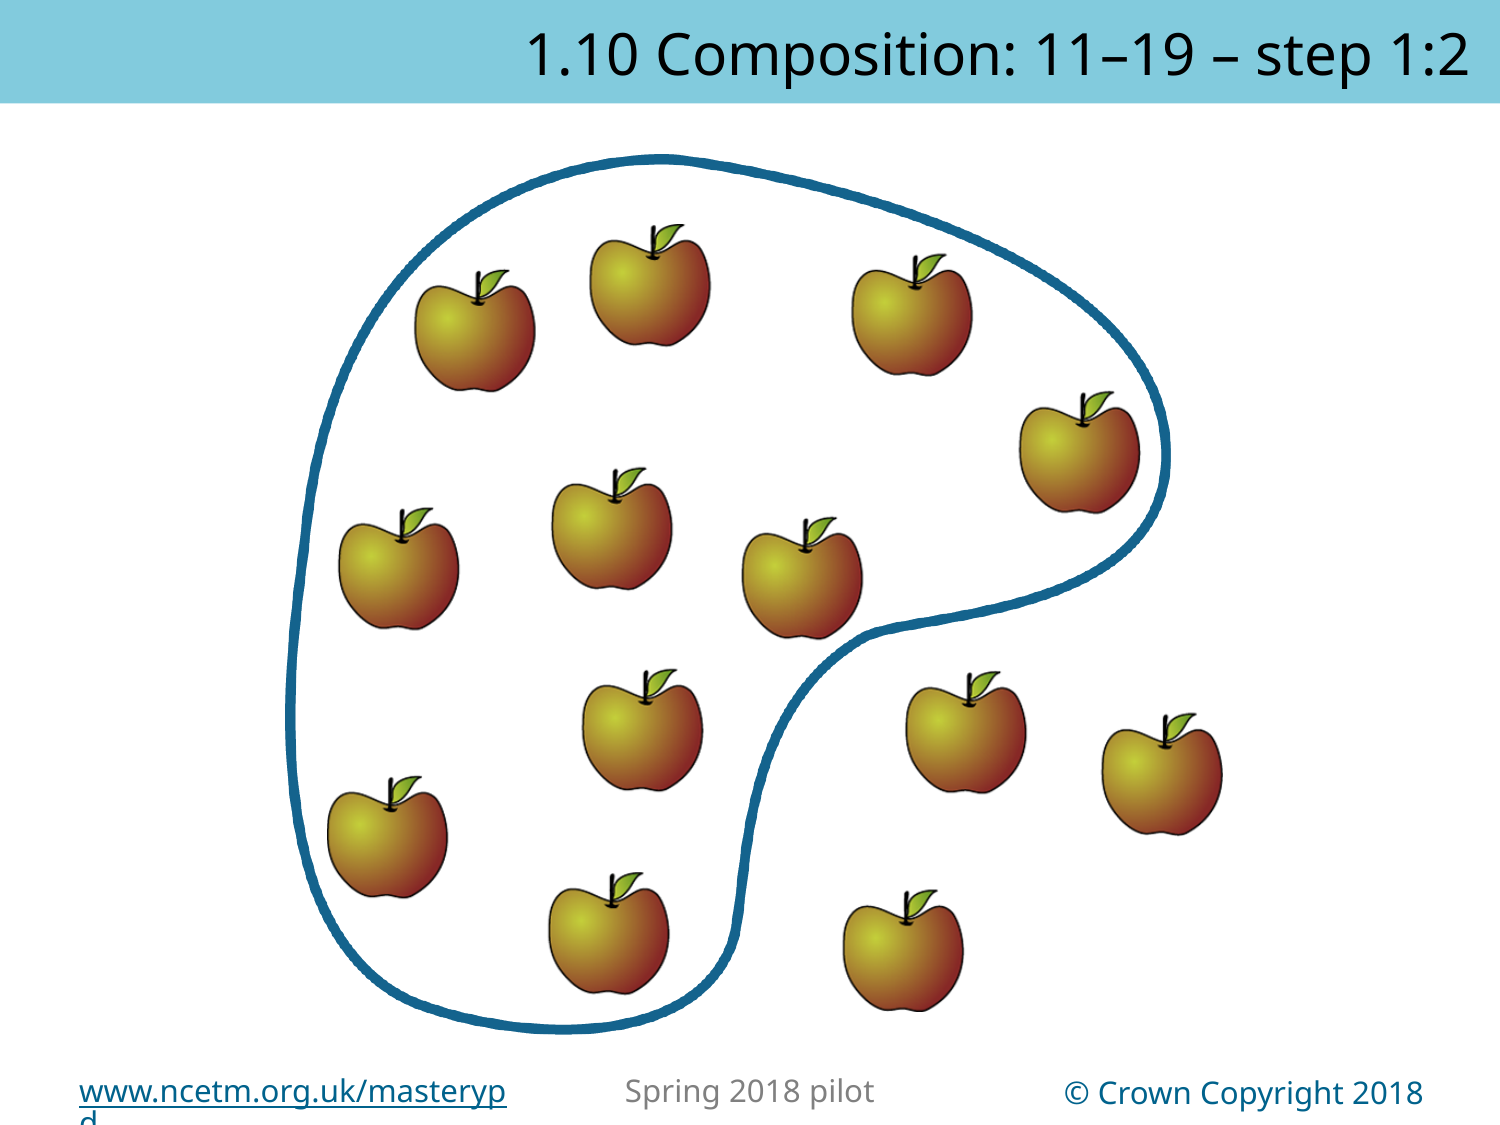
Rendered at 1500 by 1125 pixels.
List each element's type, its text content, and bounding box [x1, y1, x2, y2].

list 1.10 Composition: 11–19 – step 1:2 [0, 0, 1500, 104]
picture [283, 152, 1223, 1036]
